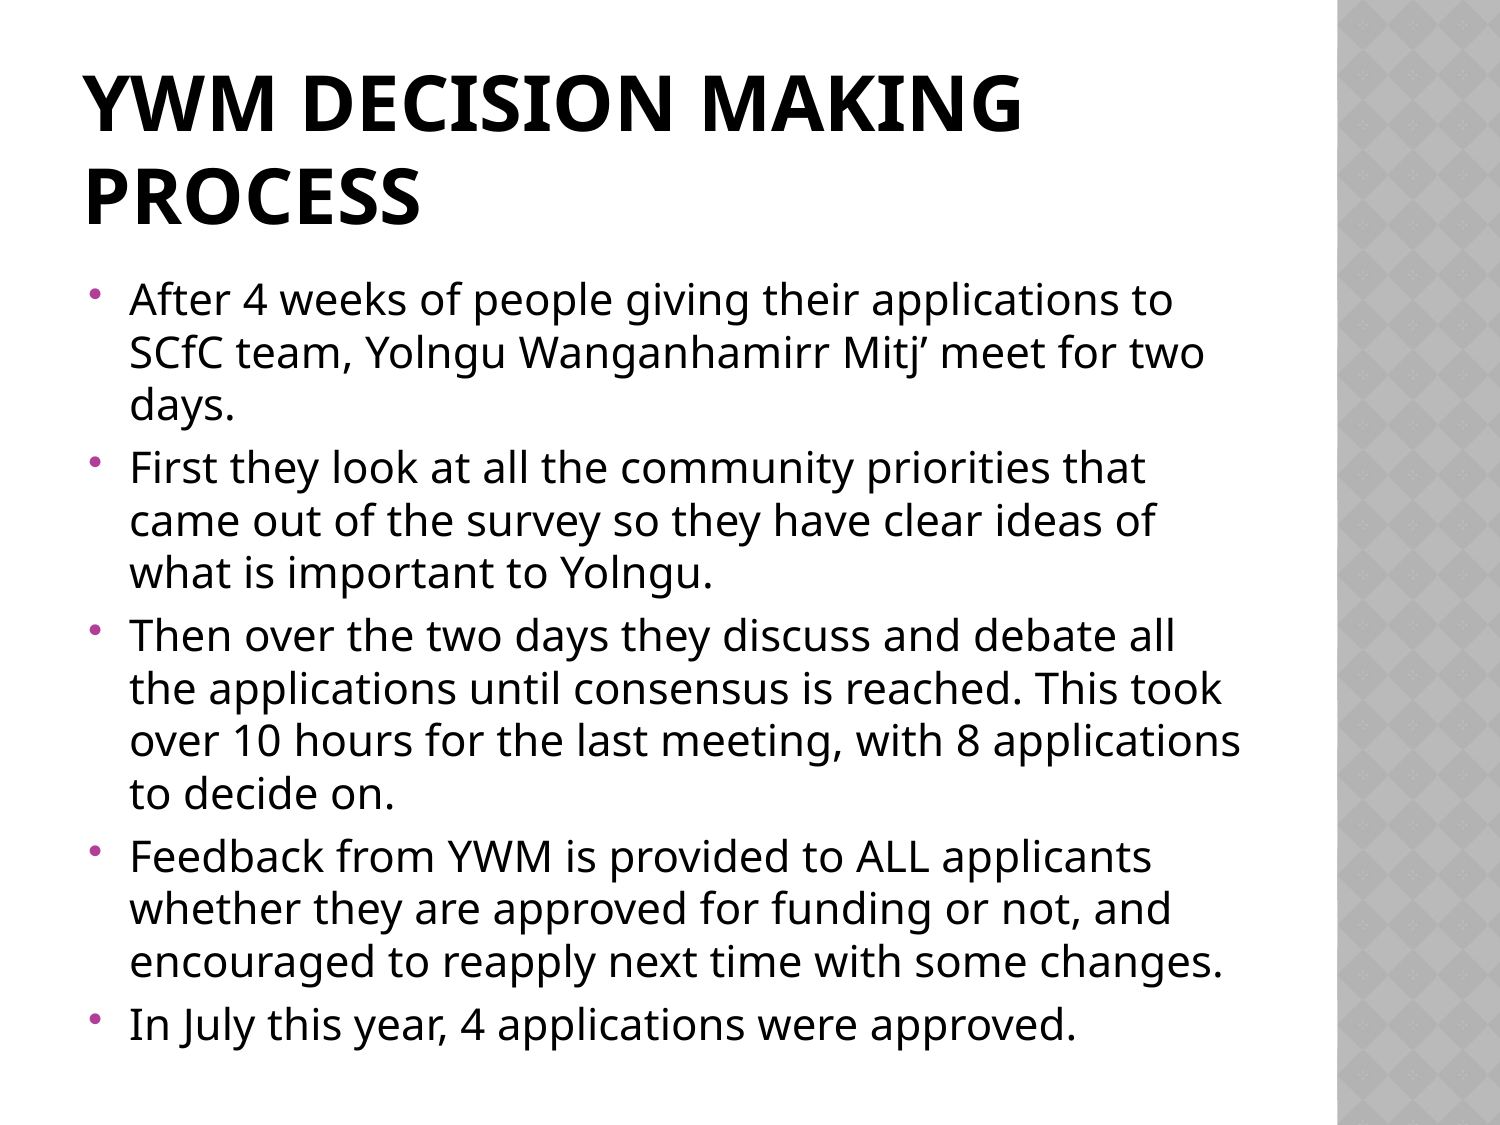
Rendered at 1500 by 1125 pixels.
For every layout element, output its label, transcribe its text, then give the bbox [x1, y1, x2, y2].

title YWM decision making process [75, 52, 1263, 240]
list After 4 weeks of people giving their applications to SCfC team, Yolngu Wanganhamirr Mitj’ meet for two days. First they look at all the community priorities that came out of the survey so they have clear ideas of what is important to Yolngu. Then over the two days they discuss and debate all the applications until consensus is reached. This took over 10 hours for the last meeting, with 8 applications to decide on. Feedback from YWM is provided to ALL applicants whether they are approved for funding or not, and encouraged to reapply next time with some changes. In July this year, 4 applications were approved. [75, 264, 1263, 1059]
